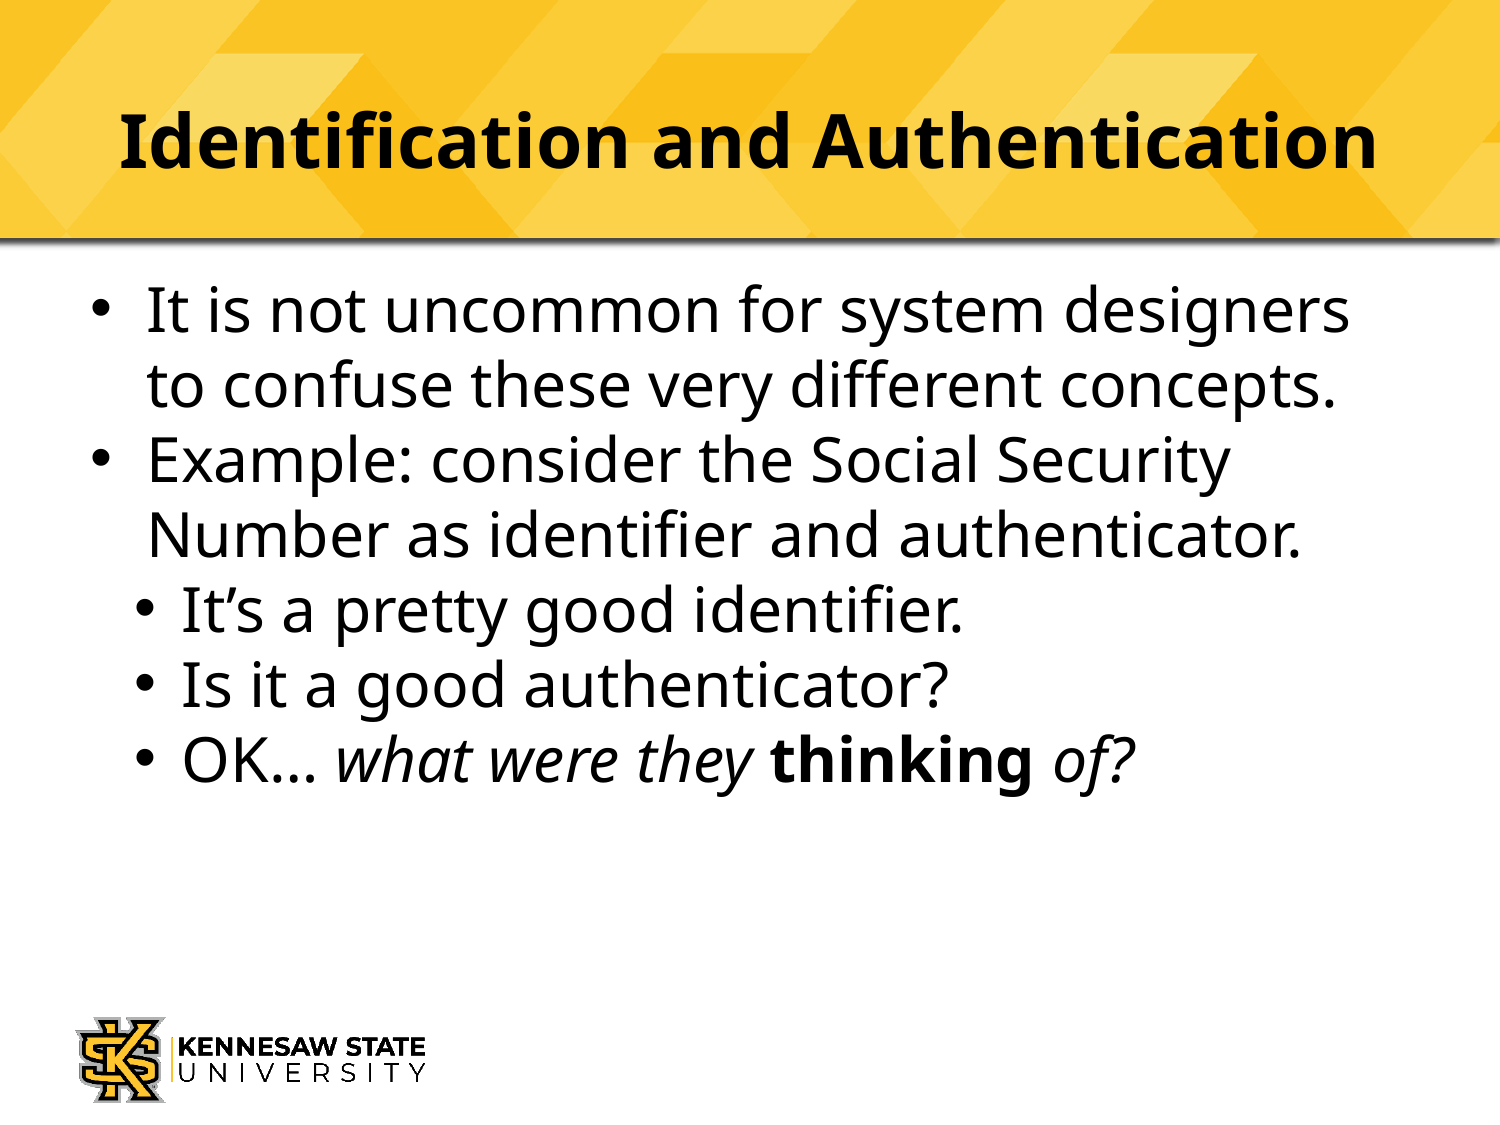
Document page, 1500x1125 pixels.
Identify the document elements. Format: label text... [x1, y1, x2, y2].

picture [75, 1017, 425, 1103]
list It is not uncommon for system designers to confuse these very different concepts. Example: consider the Social Security Number as identifier and authenticator. It’s a pretty good identifier. Is it a good authenticator? OK… what were they thinking of? [75, 262, 1425, 1005]
picture [0, 0, 1500, 251]
title Identification and Authentication [75, 45, 1425, 233]
